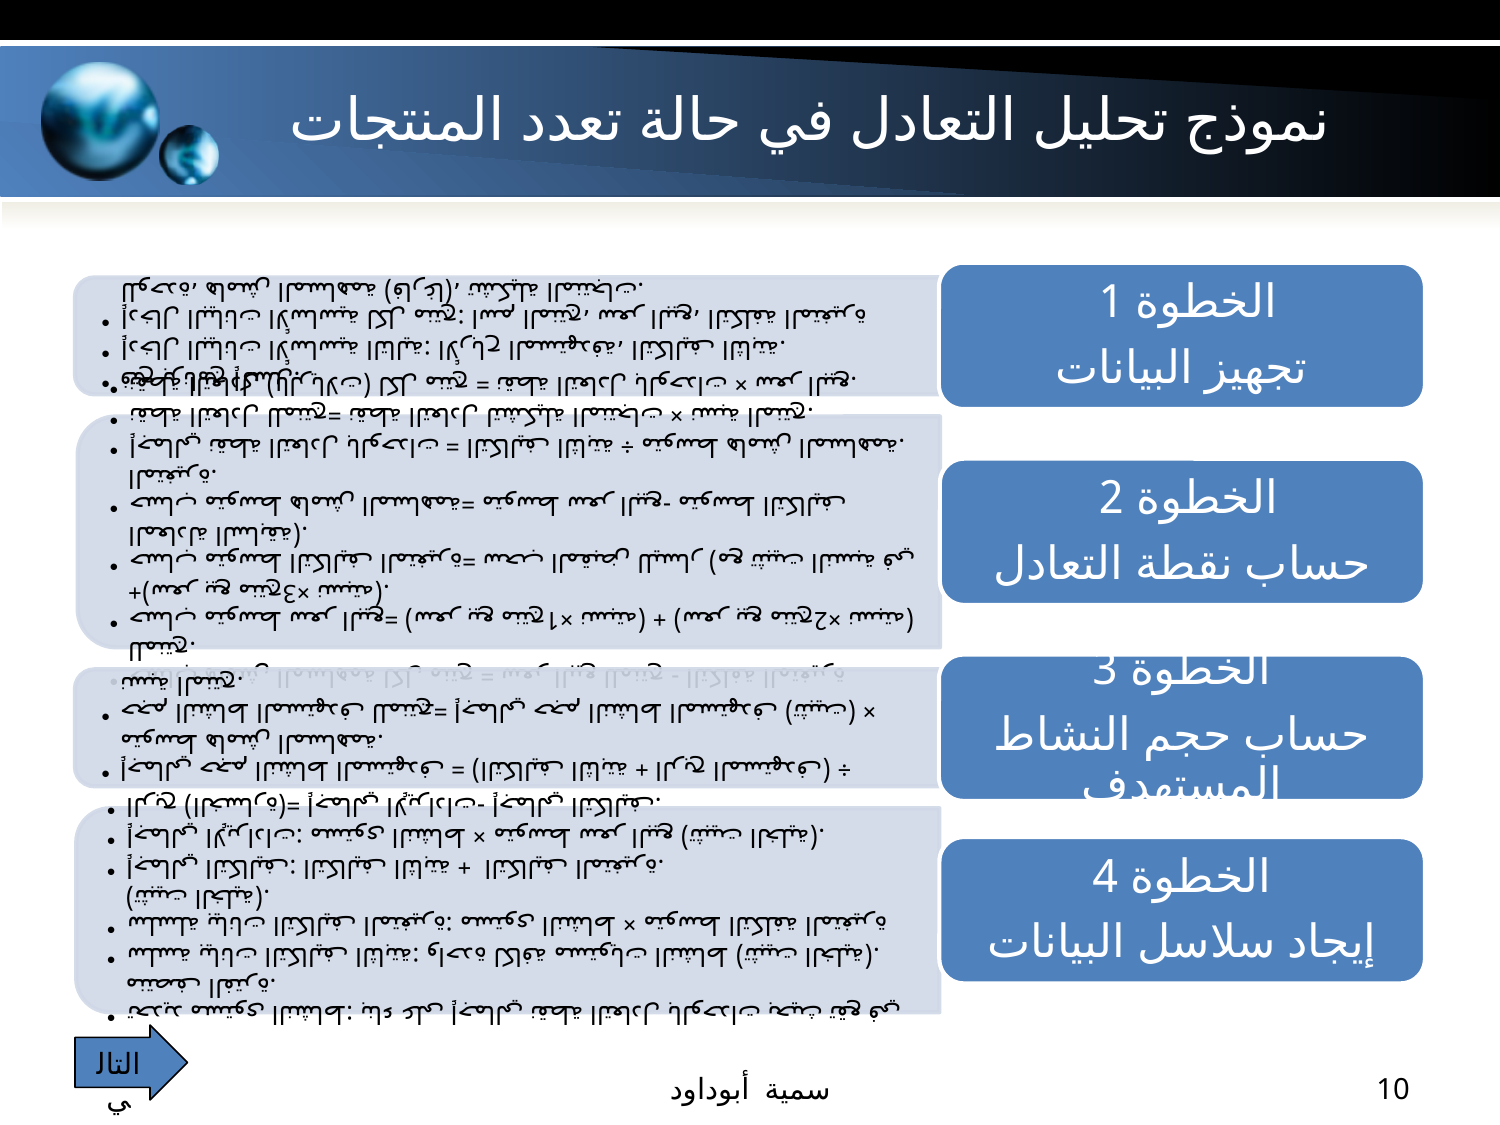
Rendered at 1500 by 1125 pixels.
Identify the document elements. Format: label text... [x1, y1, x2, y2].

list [74, 262, 1426, 1013]
text_box التالي [75, 1024, 188, 1100]
picture [41, 62, 219, 185]
slide_number 10 [1074, 1062, 1426, 1103]
footer سمية أبوداود [512, 1062, 988, 1103]
title نموذج تحليل التعادل في حالة تعدد المنتجات [274, 44, 1363, 188]
